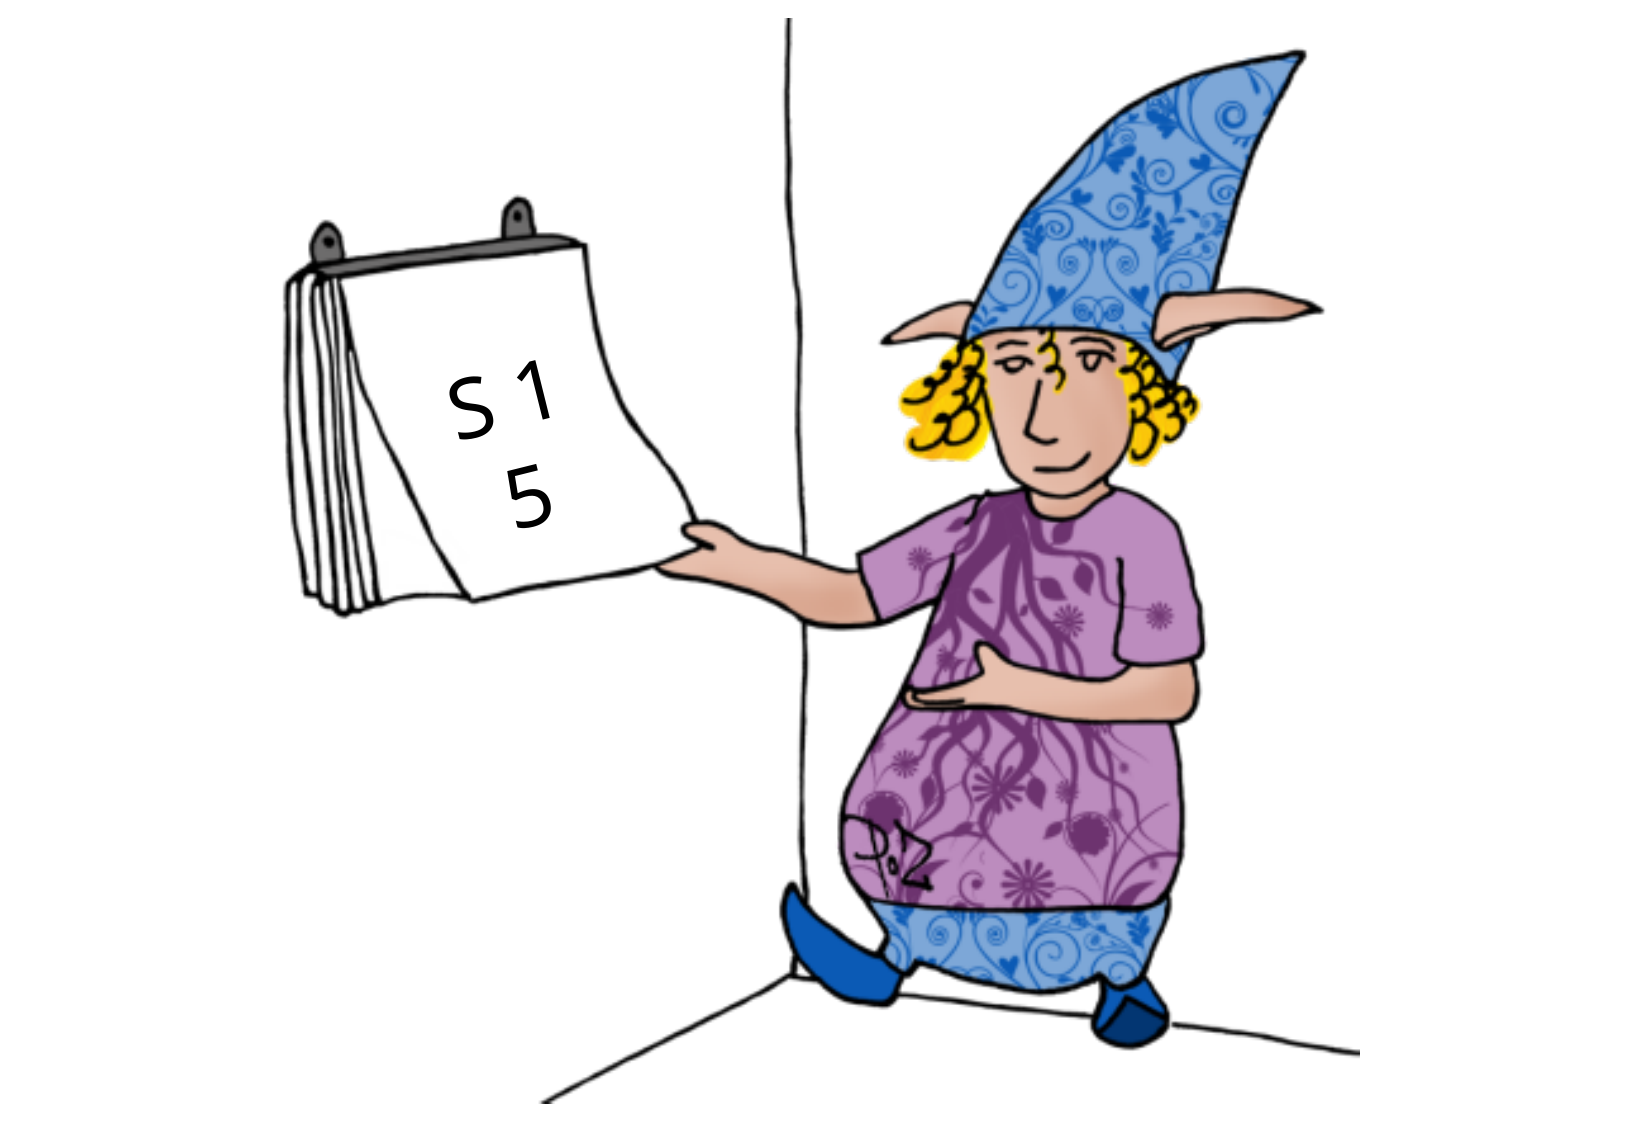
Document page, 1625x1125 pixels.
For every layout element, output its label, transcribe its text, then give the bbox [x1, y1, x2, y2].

text_box S 1 5 [342, 303, 690, 586]
picture [264, 18, 1360, 1104]
